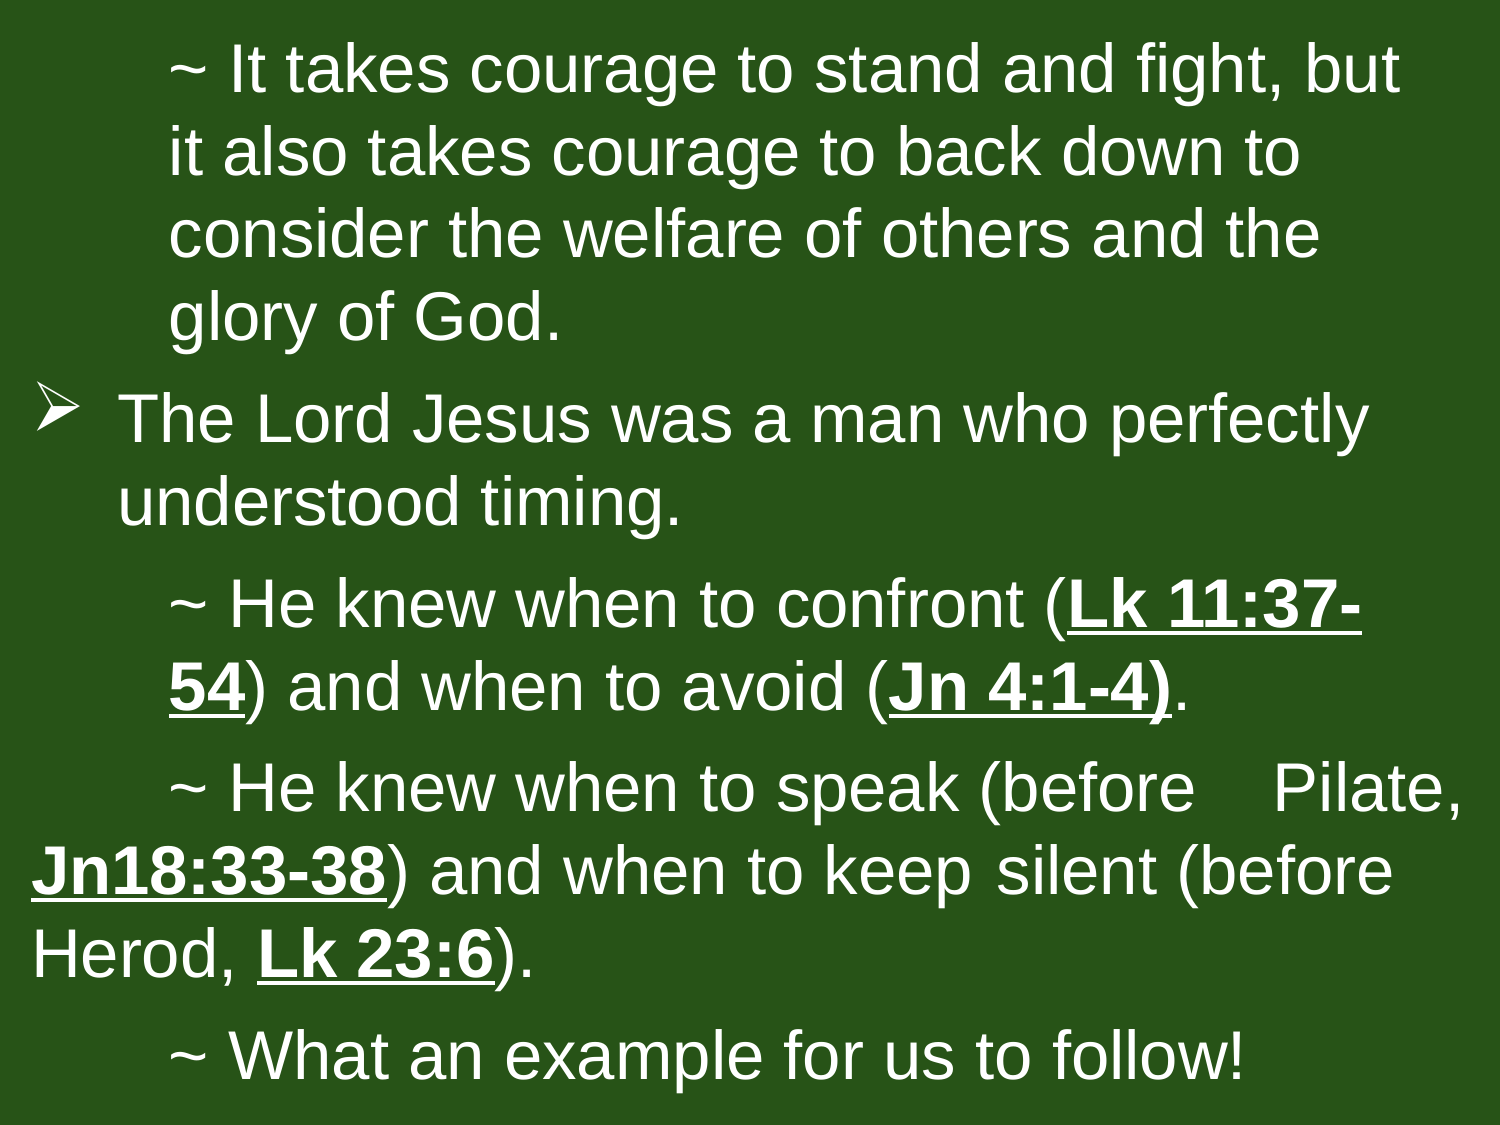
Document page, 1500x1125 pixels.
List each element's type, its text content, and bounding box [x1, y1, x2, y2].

subtitle ~ It takes courage to stand and fight, but it also takes courage to back down to consider the welfare of others and the glory of God. The Lord Jesus was a man who perfectly understood timing. ~ He knew when to confront (Lk 11:37- 54) and when to avoid (Jn 4:1-4). ~ He knew when to speak (before Pilate, Jn18:33-38) and when to keep silent (before Herod, Lk 23:6). ~ What an example for us to follow! [16, 16, 1486, 1108]
